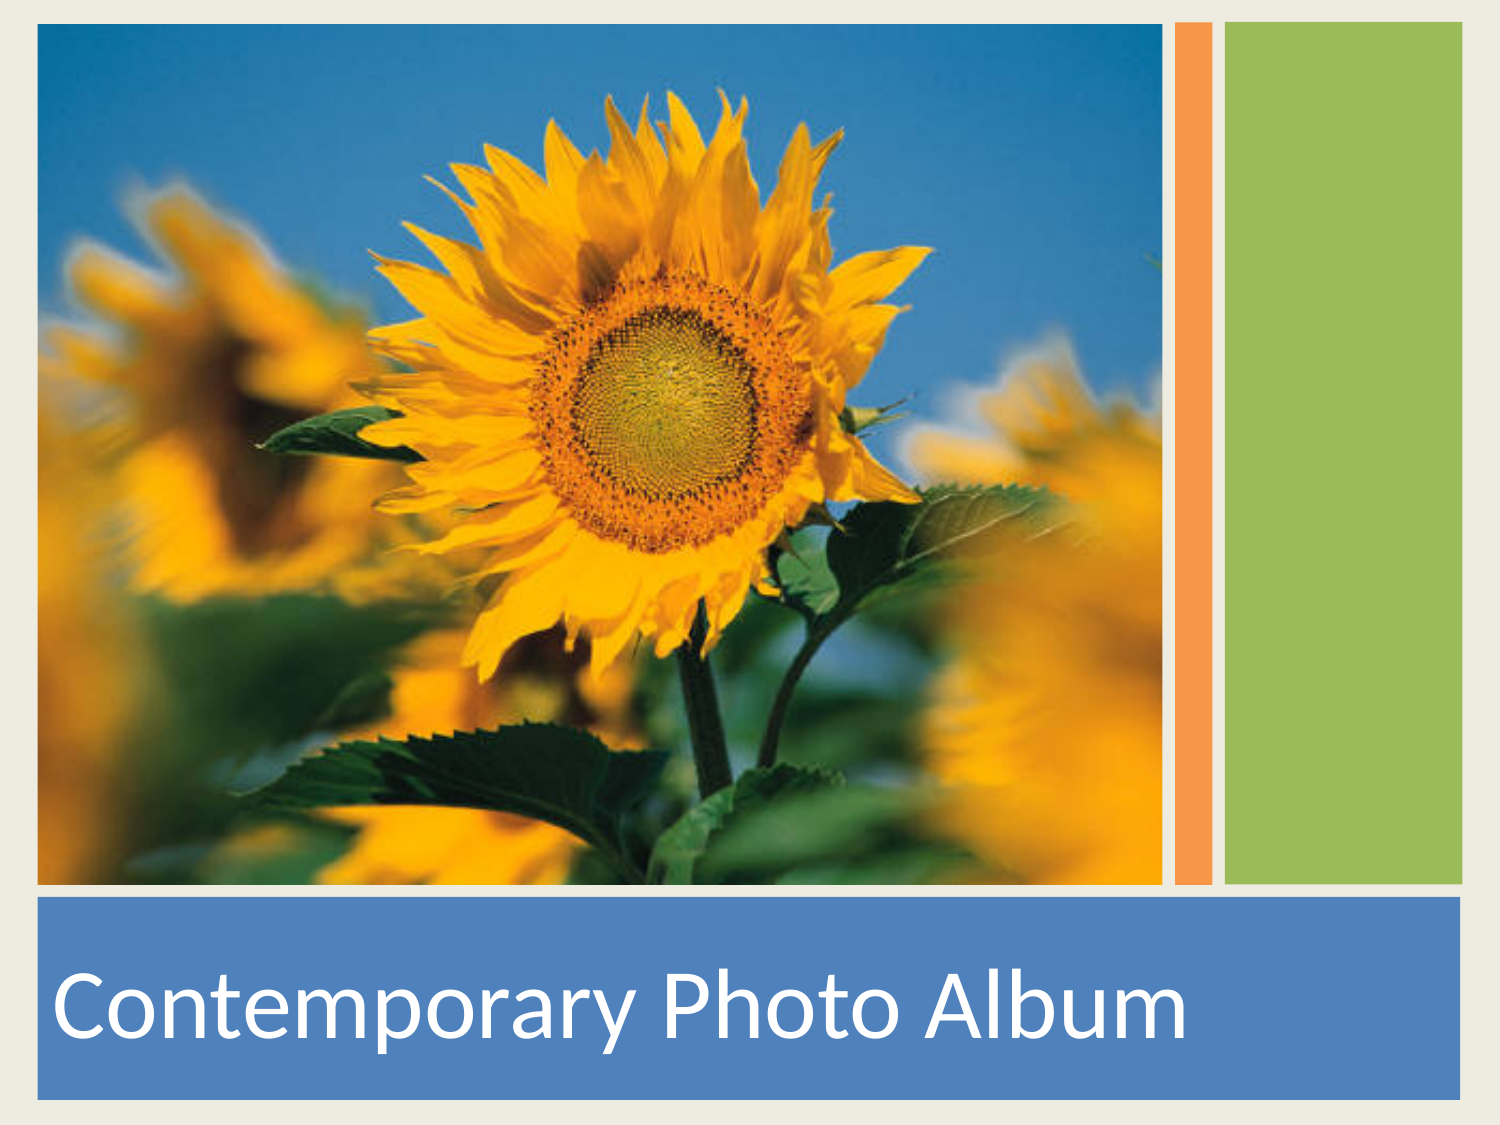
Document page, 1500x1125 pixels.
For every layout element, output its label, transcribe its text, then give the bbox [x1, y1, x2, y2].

list Contemporary Photo Album [37, 896, 1461, 1100]
picture [37, 24, 1163, 885]
